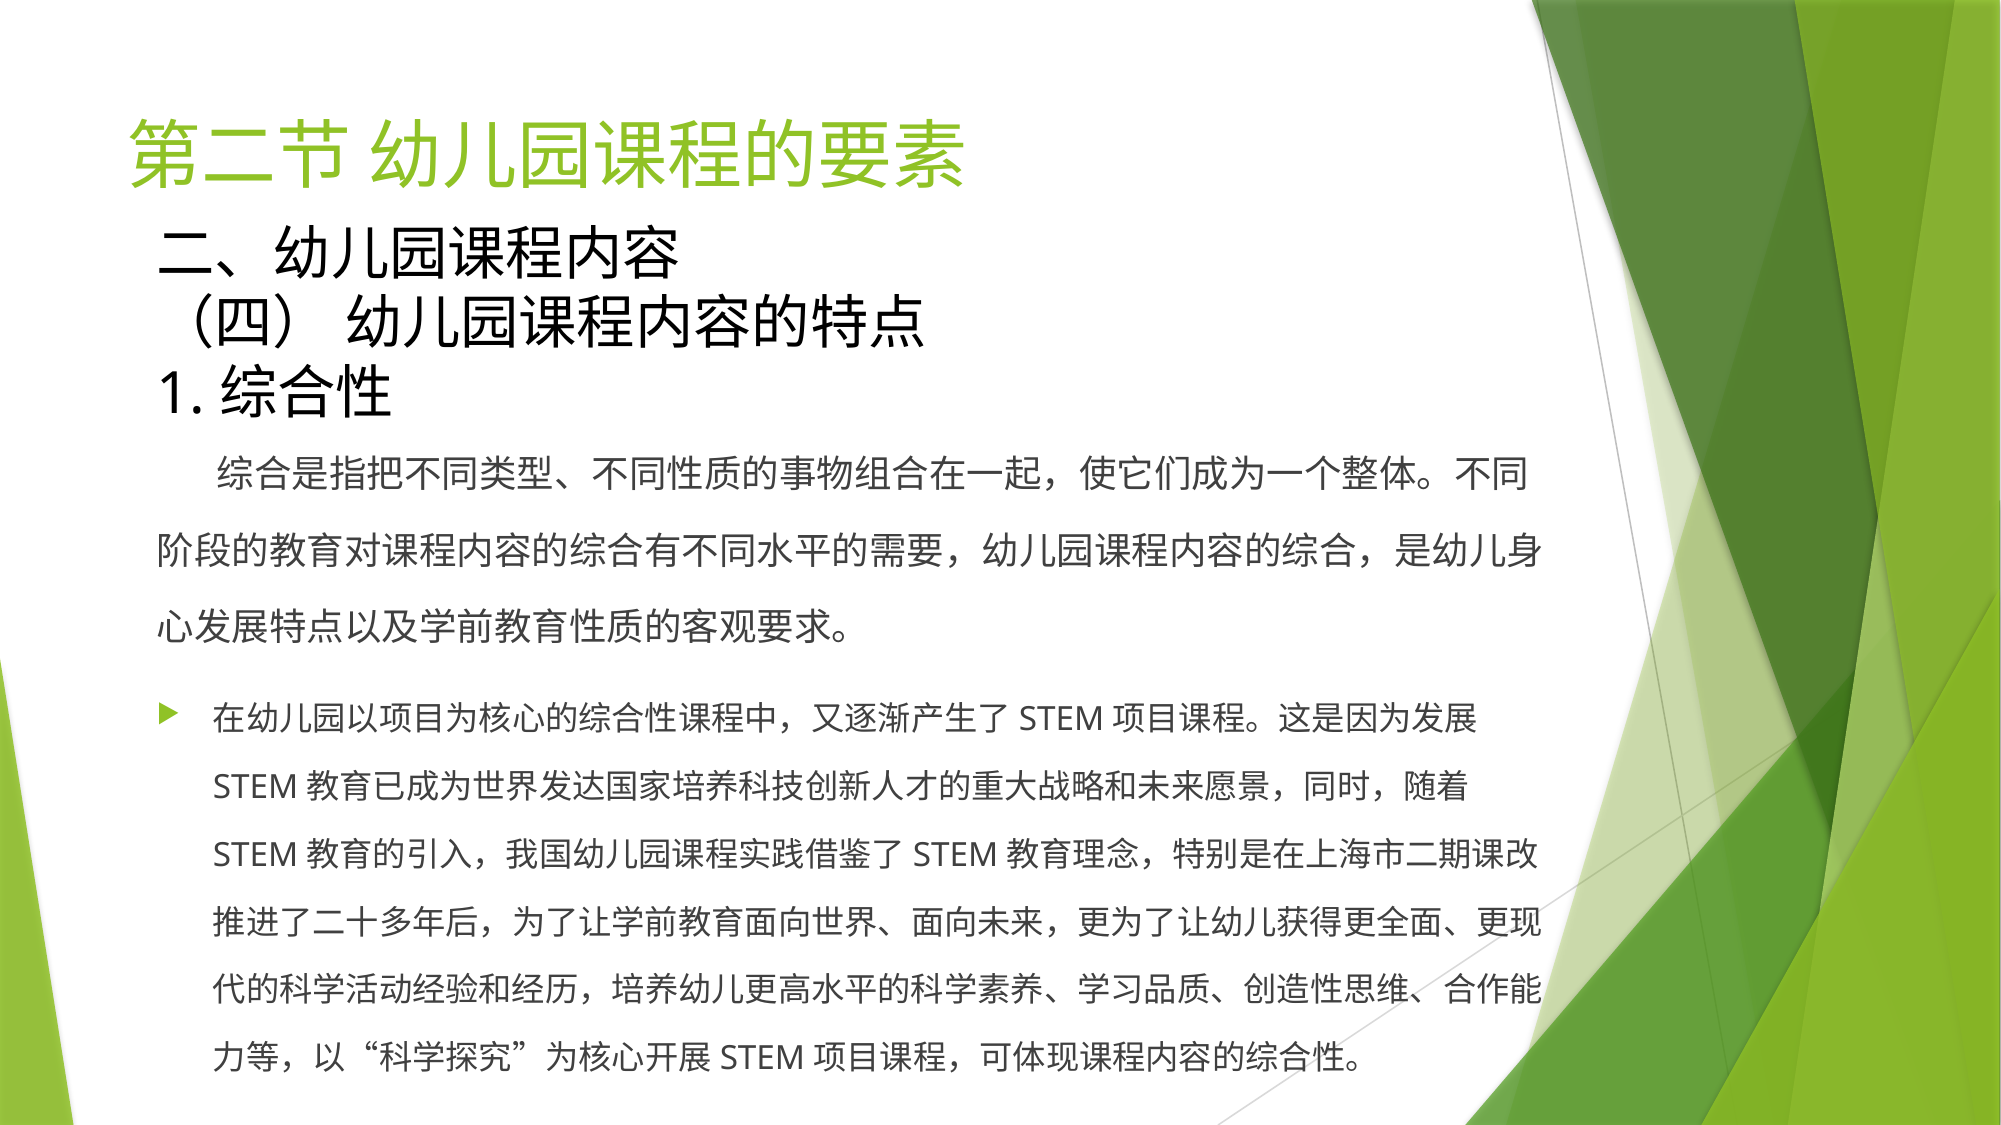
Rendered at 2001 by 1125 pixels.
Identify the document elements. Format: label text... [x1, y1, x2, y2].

text_box 二、幼儿园课程内容 （四） 幼儿园课程内容的特点 1.综合性 [141, 208, 1451, 411]
title 第二节 幼儿园课程的要素 [111, 99, 1522, 317]
text_box 综合是指把不同类型、不同性质的事物组合在一起，使它们成为一个整体。不同阶段的教育对课程内容的综合有不同水平的需要，幼儿园课程内容的综合，是幼儿身心发展特点以及学前教育性质的客观要求。 在幼儿园以项目为核心的综合性课程中，又逐渐产生了STEM项目课程。这是因为发展STEM教育已成为世界发达国家培养科技创新人才的重大战略和未来愿景，同时，随着STEM教育的引入，我国幼儿园课程实践借鉴了STEM教育理念，特别是在上海市二期课改推进了二十多年后，为了让学前教育面向世界、面向未来，更为了让幼儿获得更全面、更现代的科学活动经验和经历，培养幼儿更高水平的科学素养、学习品质、创造性思维、合作能力等，以“科学探究”为核心开展STEM项目课程，可体现课程内容的综合性。 [141, 411, 1575, 944]
